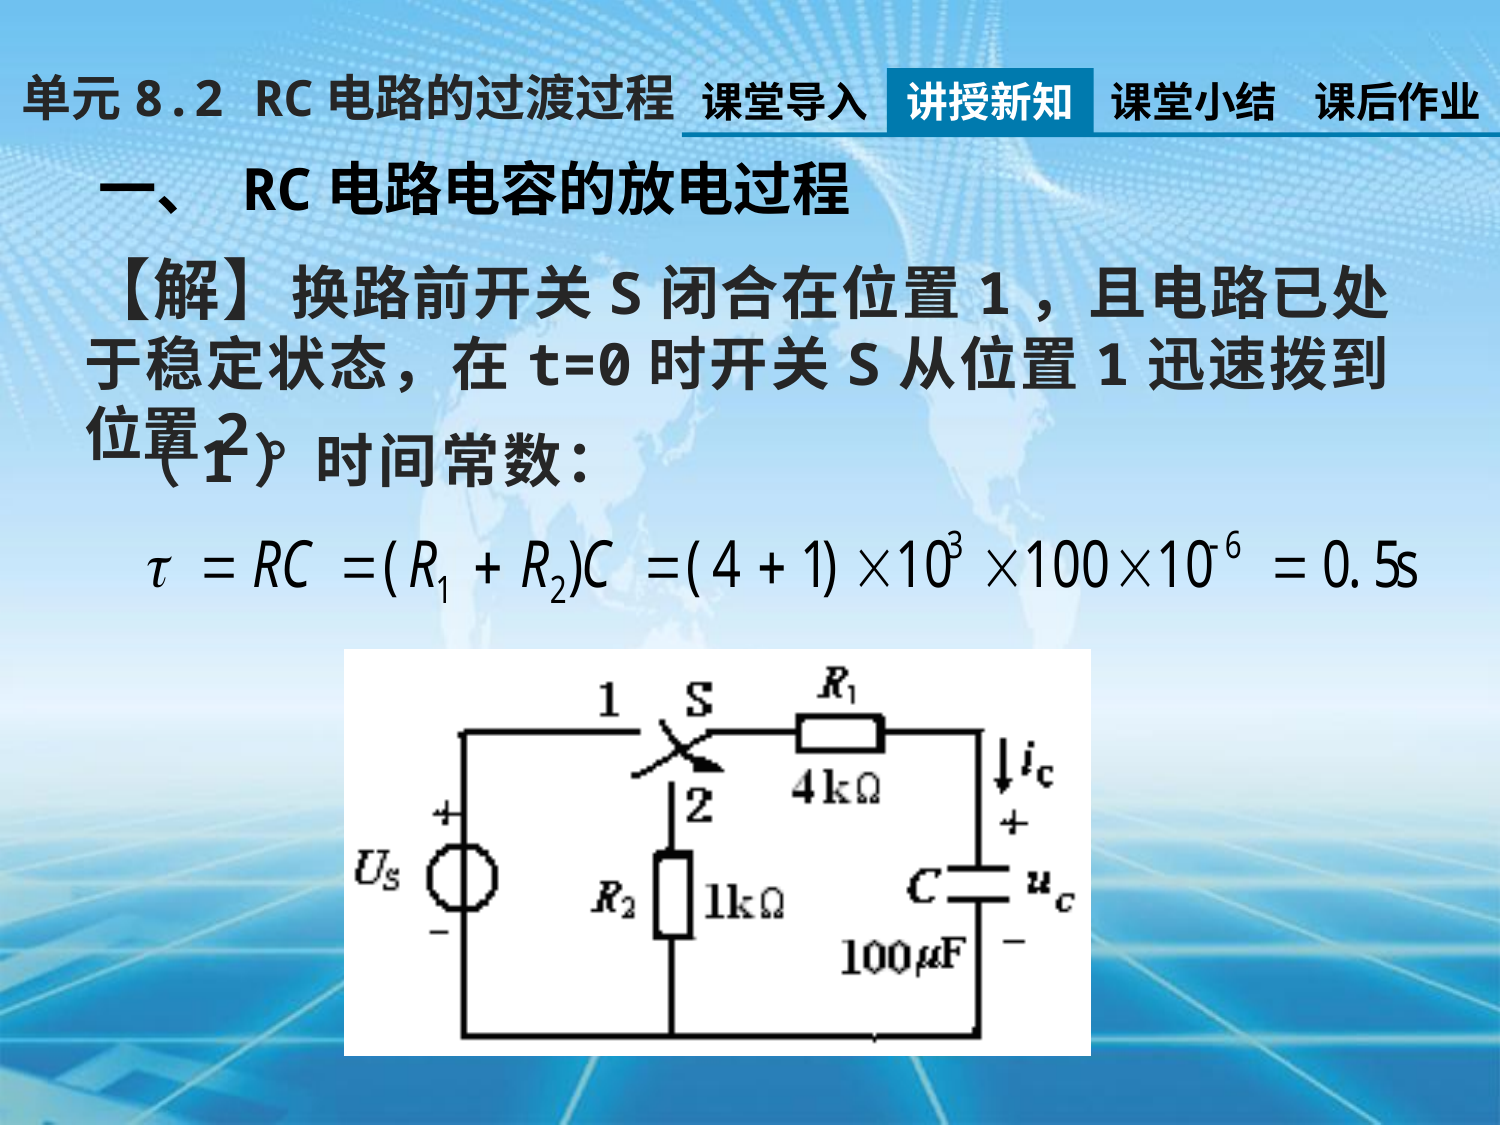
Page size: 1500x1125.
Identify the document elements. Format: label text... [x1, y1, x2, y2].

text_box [142, 511, 1429, 615]
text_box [6, 59, 1500, 135]
text_box 【解】换路前开关S闭合在位置1，且电路已处于稳定状态，在t=0时开关S从位置1迅速拨到位置2。 [69, 240, 1405, 475]
text_box 一、 RC电路电容的放电过程 [83, 135, 899, 240]
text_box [344, 649, 1091, 1056]
picture [0, 0, 1500, 1125]
text_box （1）时间常数： [108, 417, 581, 502]
